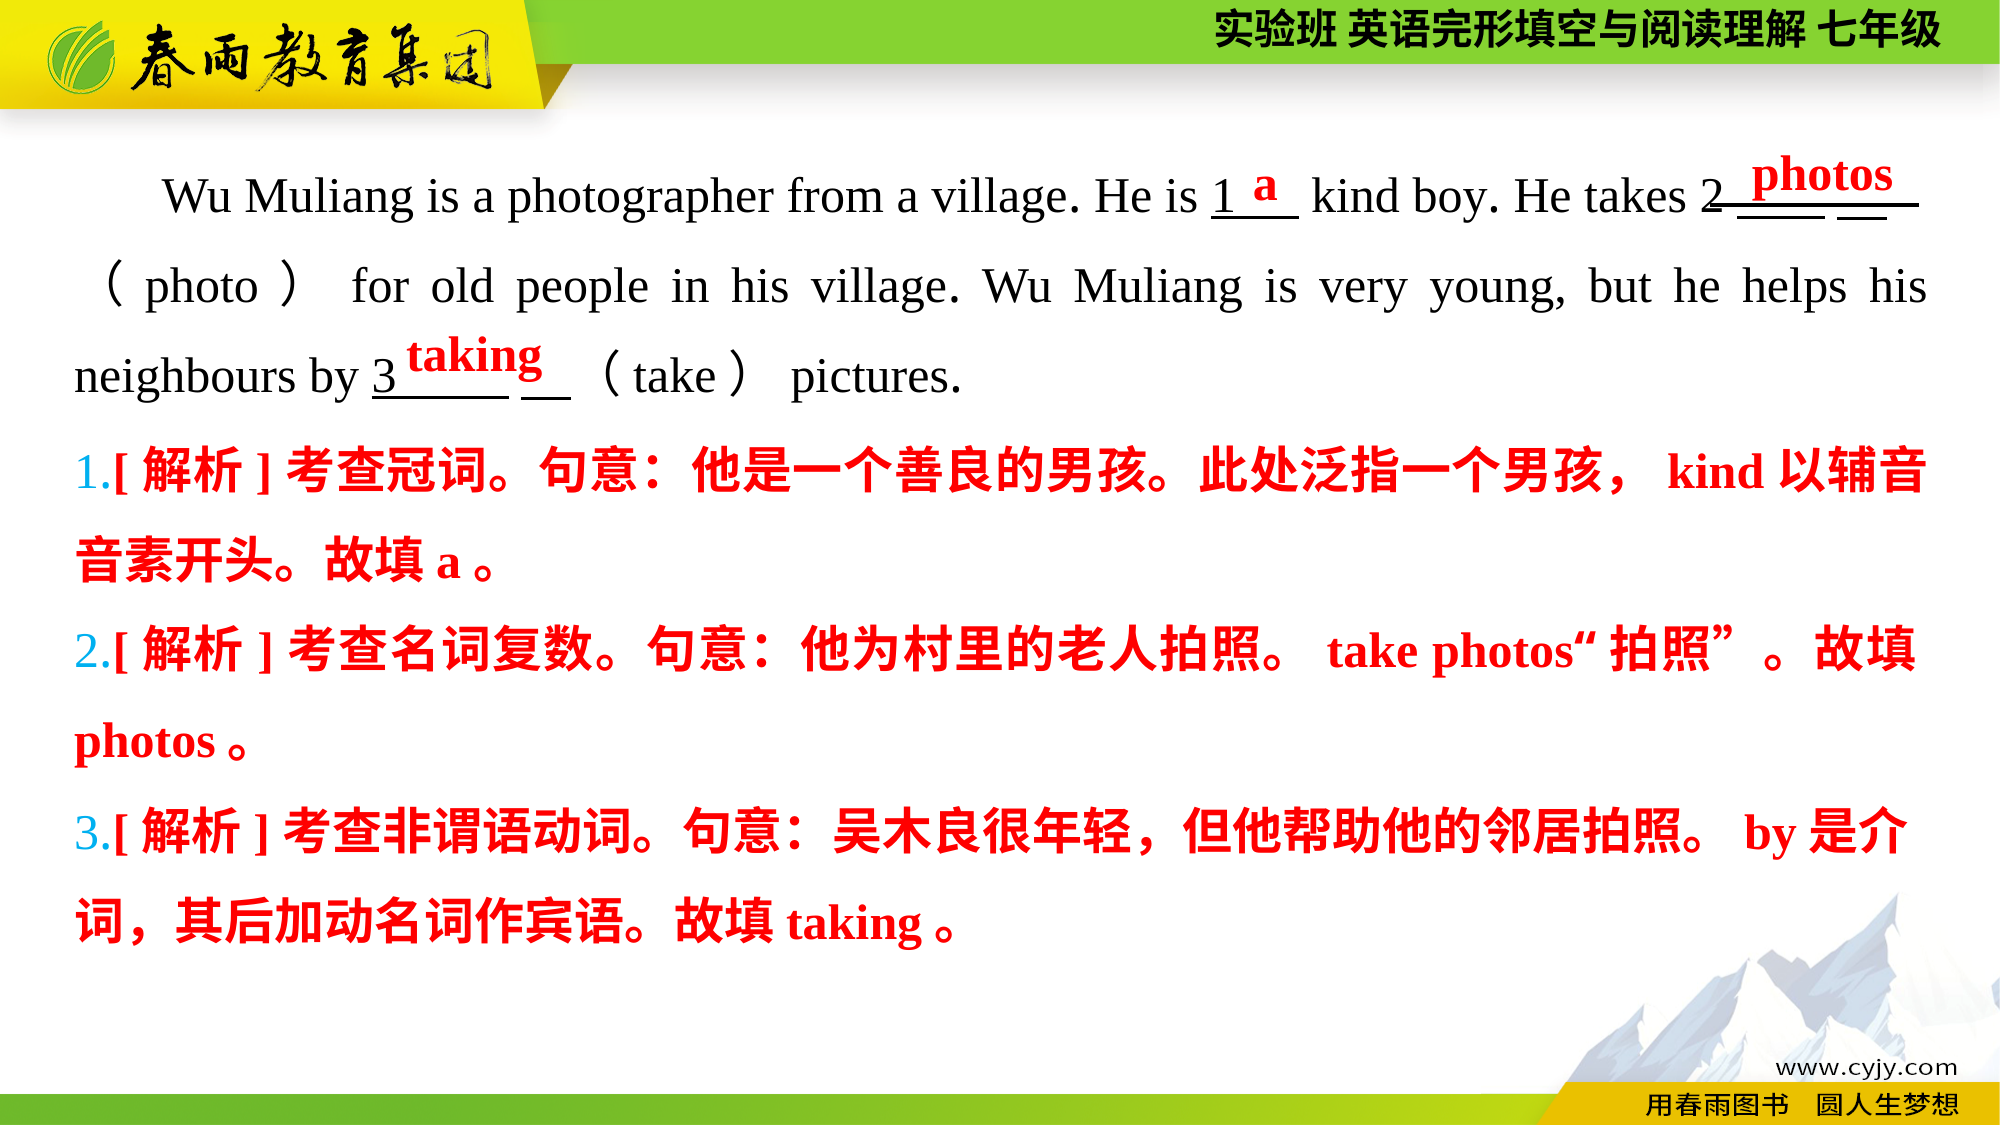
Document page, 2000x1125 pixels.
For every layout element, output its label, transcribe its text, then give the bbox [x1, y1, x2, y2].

text_box photos [1737, 132, 1909, 204]
text_box Wu Muliang is a photographer from a village. He is 1 kind boy. He takes 2 （photo）for old people in his village. Wu Muliang is very young, but he helps his neighbours by 3 （take）pictures. [59, 125, 1944, 401]
text_box 2.[解析]考查名词复数。句意：他为村里的老人拍照。take photos“拍照”。故填photos。 [59, 580, 1944, 761]
text_box a [1225, 142, 1293, 218]
text_box taking [391, 314, 558, 390]
text_box 1.[解析]考查冠词。句意：他是一个善良的男孩。此处泛指一个男孩，kind以辅音音素开头。故填a。 [59, 401, 1944, 580]
picture [0, 0, 2000, 1125]
text_box 3.[解析]考查非谓语动词。句意：吴木良很年轻，但他帮助他的邻居拍照。by是介 词，其后加动名词作宾语。故填taking。 [59, 761, 1944, 957]
